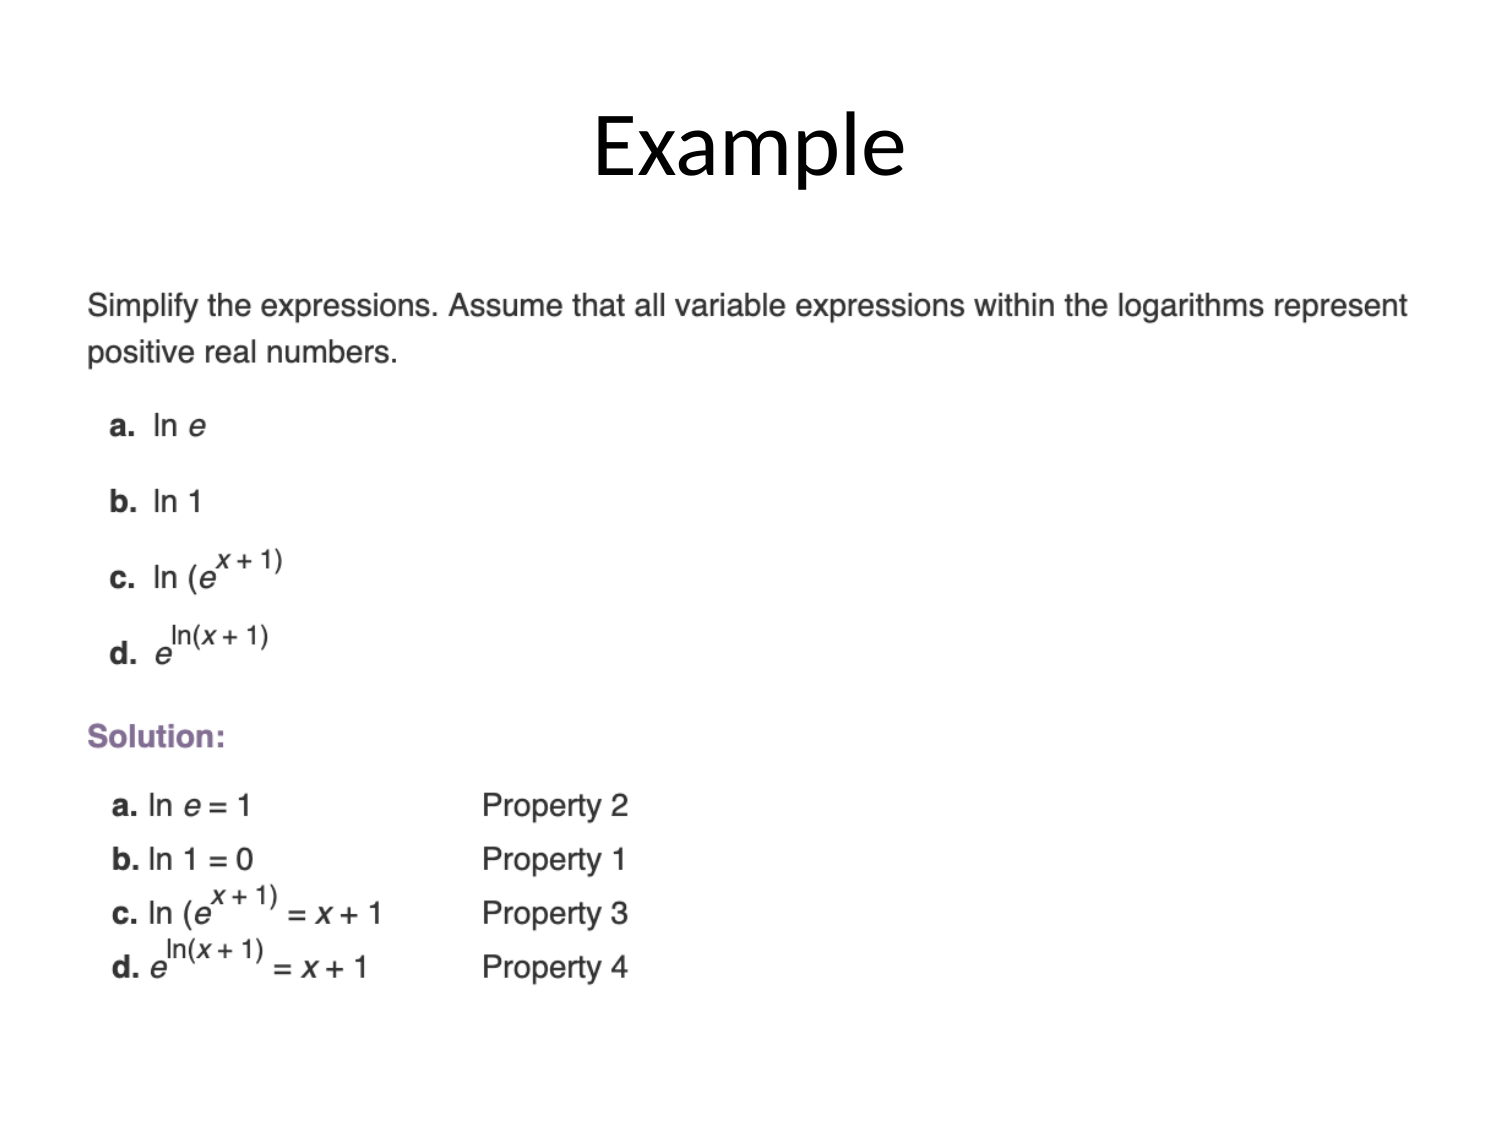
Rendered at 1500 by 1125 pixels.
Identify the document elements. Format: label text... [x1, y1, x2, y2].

title Example [75, 45, 1425, 233]
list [74, 262, 1426, 1006]
